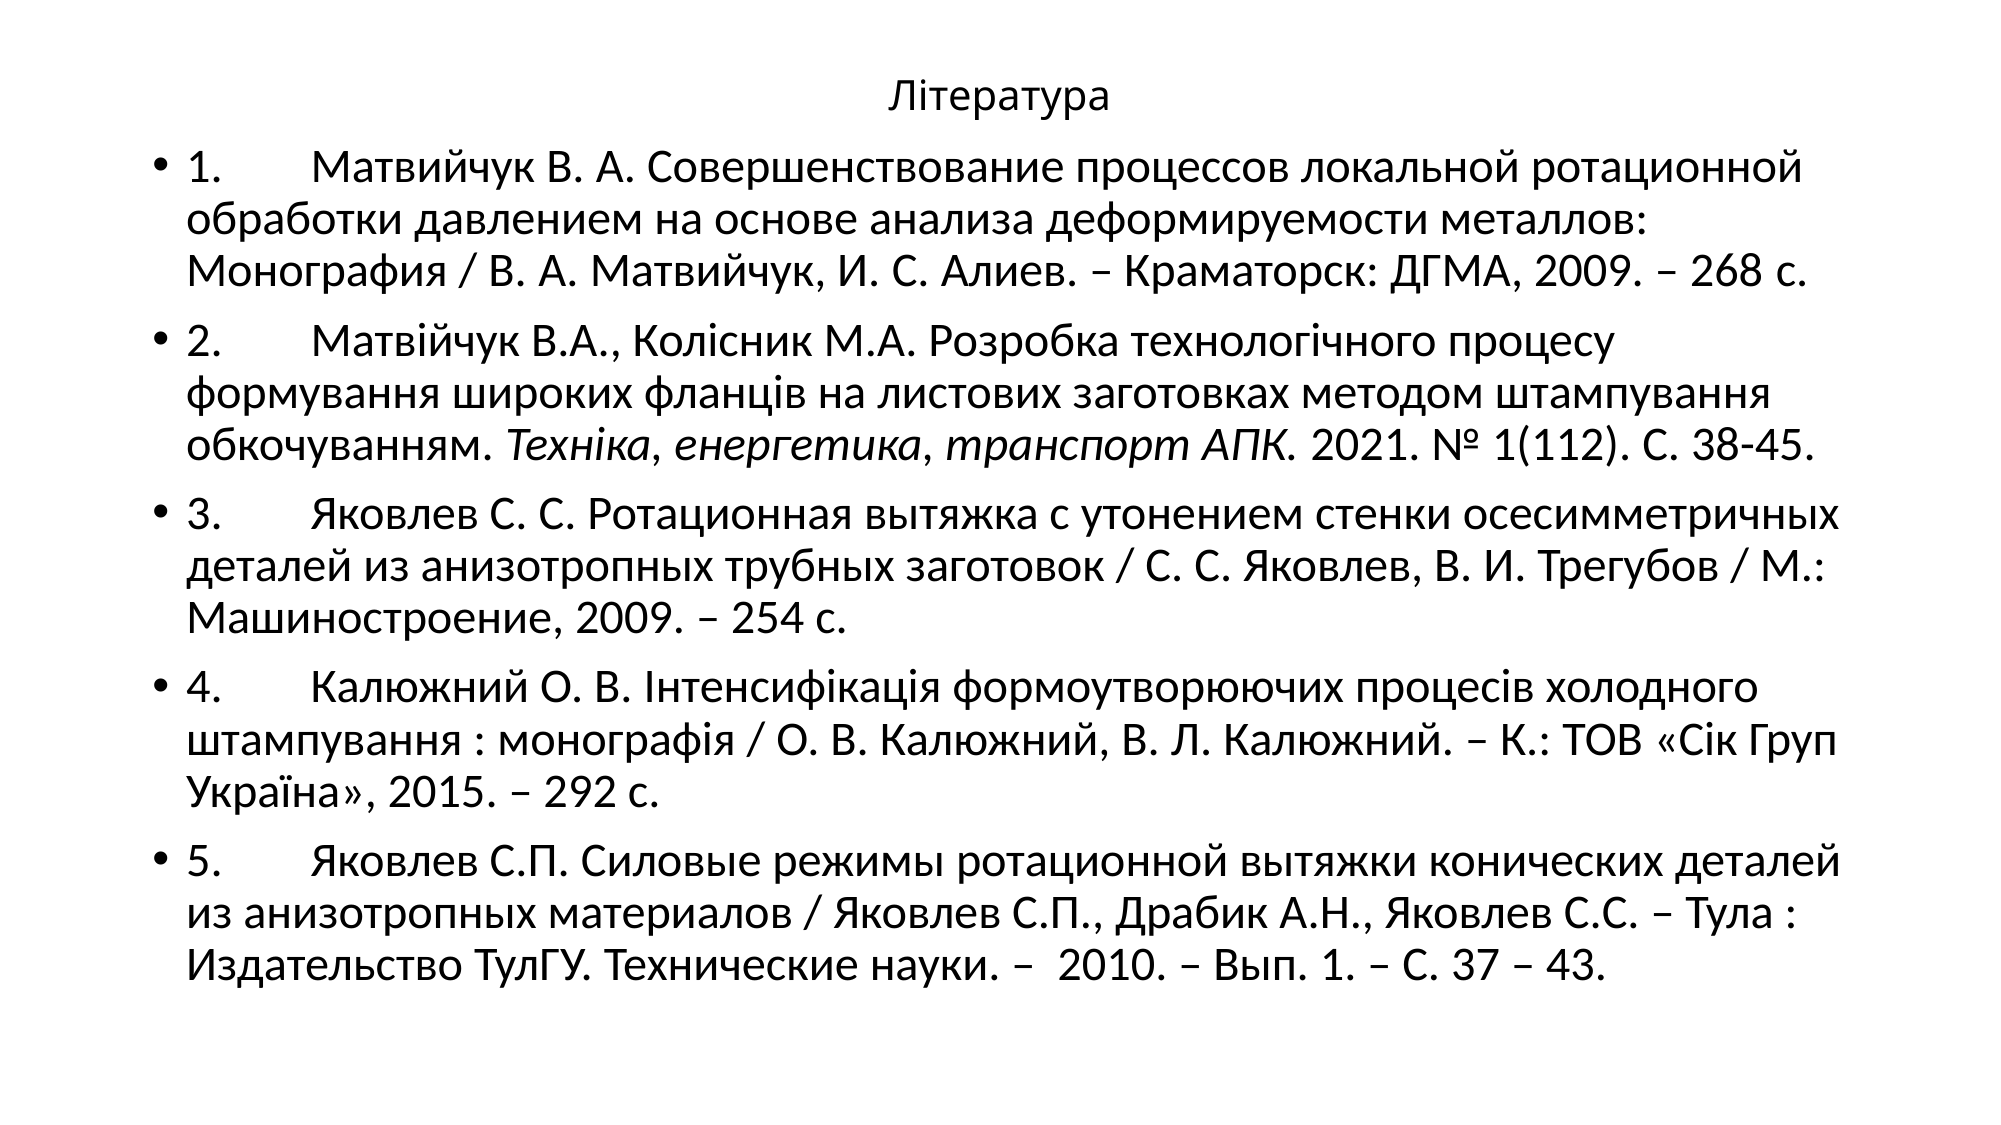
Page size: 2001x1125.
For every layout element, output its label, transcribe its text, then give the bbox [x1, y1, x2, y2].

list 1. Матвийчук В. А. Совершенствование процессов локальной ротационной обработки давлением на основе анализа деформируемости металлов: Монография / В. А. Матвийчук, И. С. Алиев. – Краматорск: ДГМА, 2009. – 268 с. 2. Матвійчук В.А., Колісник М.А. Розробка технологічного процесу формування широких фланців на листових заготовках методом штампування обкочуванням. Техніка, енергетика, транспорт АПК. 2021. № 1(112). С. 38-45. 3. Яковлев С. С. Ротационная вытяжка с утонением стенки осесимметричных деталей из анизотропных трубных заготовок / С. С. Яковлев, В. И. Трегубов / М.: Машиностроение, 2009. – 254 с. 4. Калюжний О. В. Інтенсифікація формоутворюючих процесів холодного штампування : монографія / О. В. Калюжний, В. Л. Калюжний. – К.: ТОВ «Сік Груп Україна», 2015. – 292 с. 5. Яковлев С.П. Силовые режимы ротационной вытяжки конических деталей из анизотропных материалов / Яковлев С.П., Драбик А.Н., Яковлев С.С. – Тула : Издательство ТулГУ. Технические науки. – 2010. – Вып. 1. – С. 37 – 43. [137, 133, 1863, 1103]
title Література [137, 59, 1863, 133]
